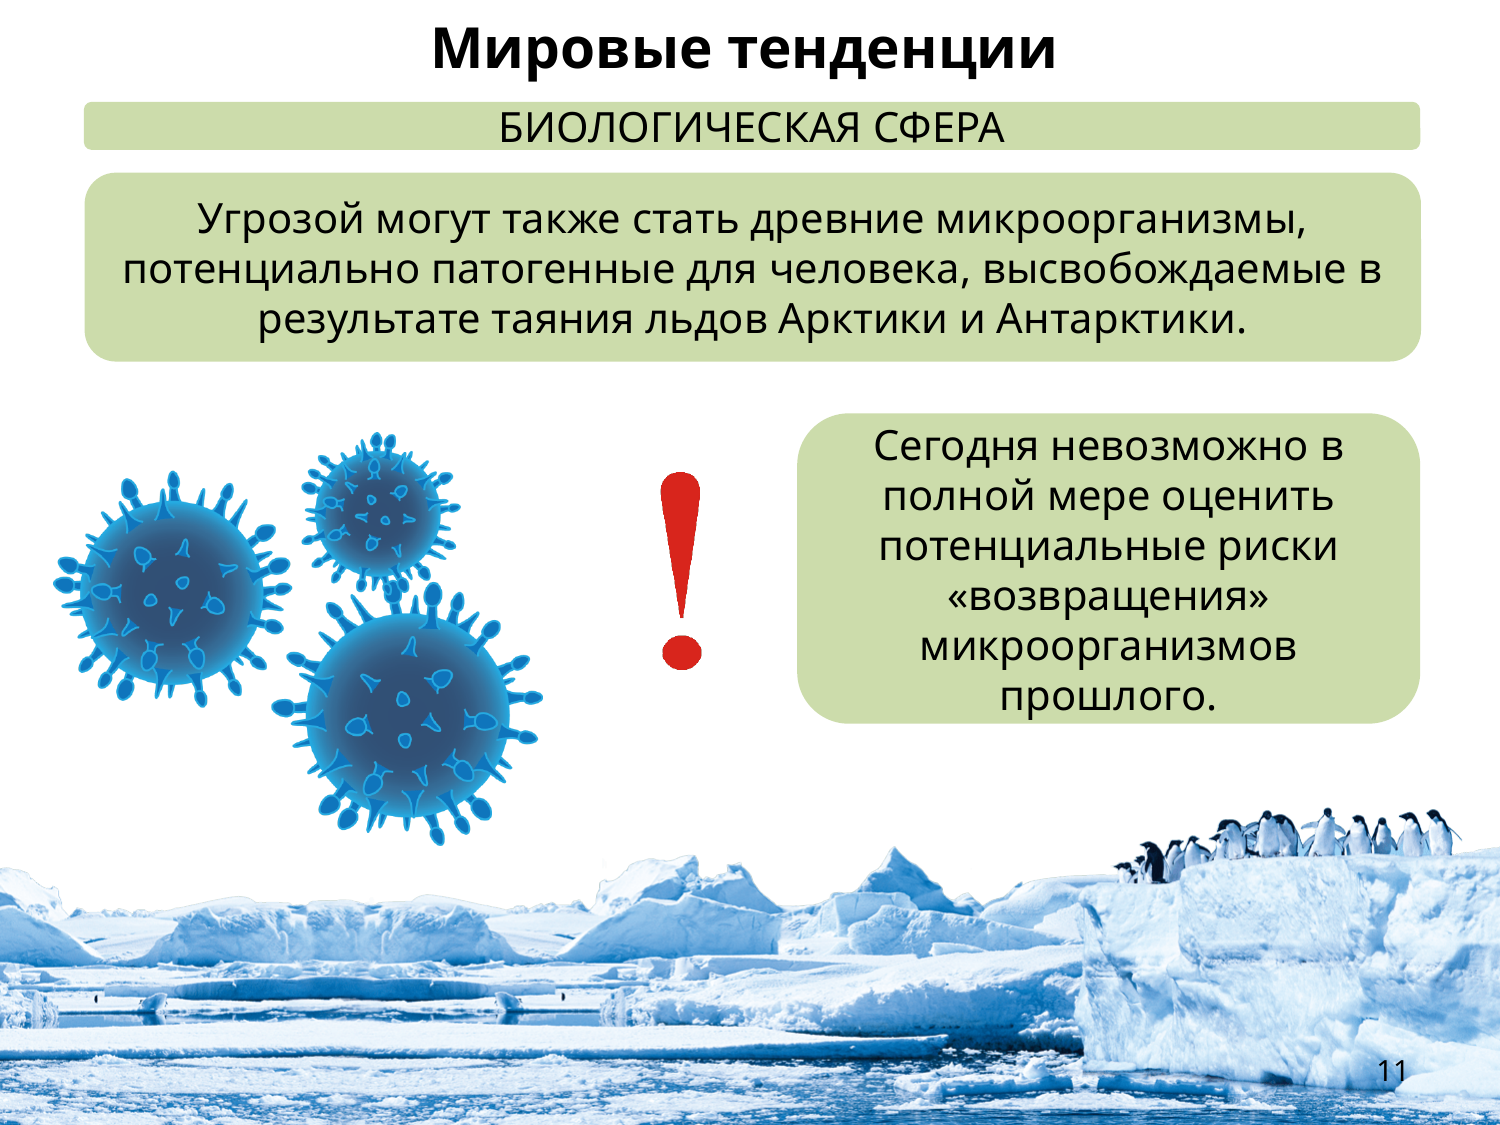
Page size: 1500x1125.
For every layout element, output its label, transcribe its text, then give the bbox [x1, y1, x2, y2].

text_box БИОЛОГИЧЕСКАЯ СФЕРА [83, 101, 1421, 150]
picture [0, 432, 1500, 1125]
text_box Сегодня невозможно в полной мере оценить потенциальные риски «возвращения» микроорганизмов прошлого. [797, 413, 1421, 679]
text_box Угрозой могут также стать древние микроорганизмы, потенциально патогенные для человека, высвобождаемые в результате таяния льдов Арктики и Антарктики. [84, 172, 1422, 362]
text_box Мировые тенденции [77, 3, 1427, 87]
